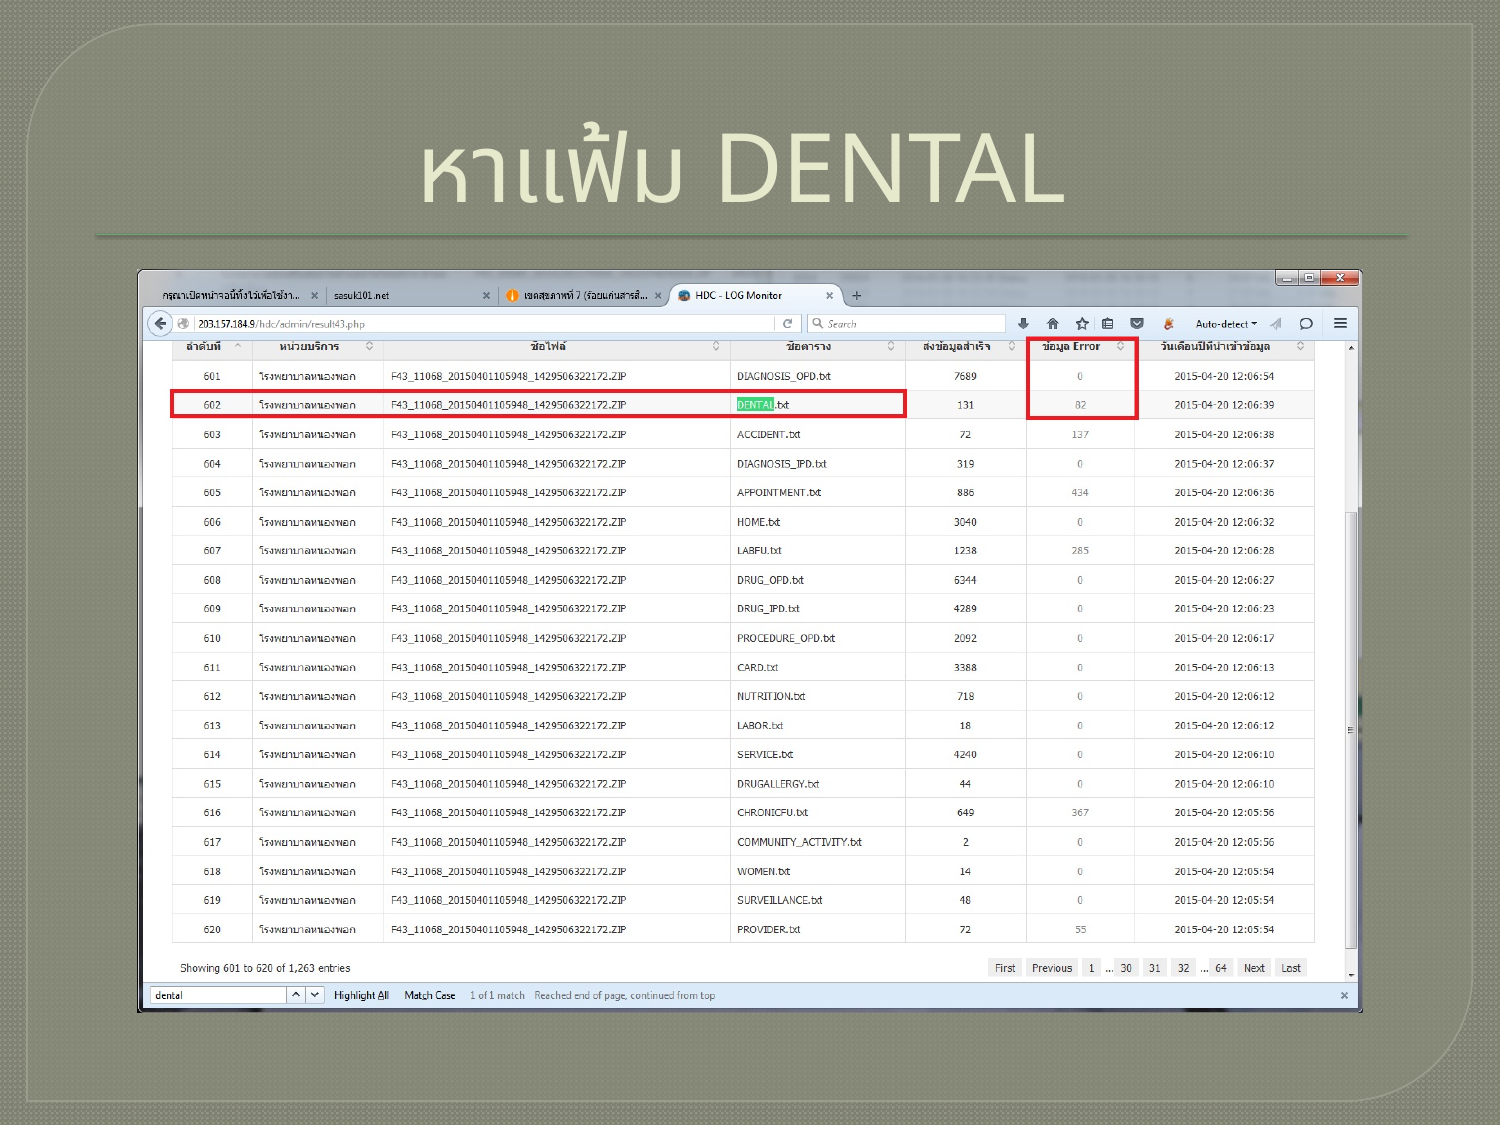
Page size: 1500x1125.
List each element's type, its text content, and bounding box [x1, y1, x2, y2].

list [137, 269, 1363, 1013]
title หาแฟ้ม DENTAL [75, 41, 1425, 230]
